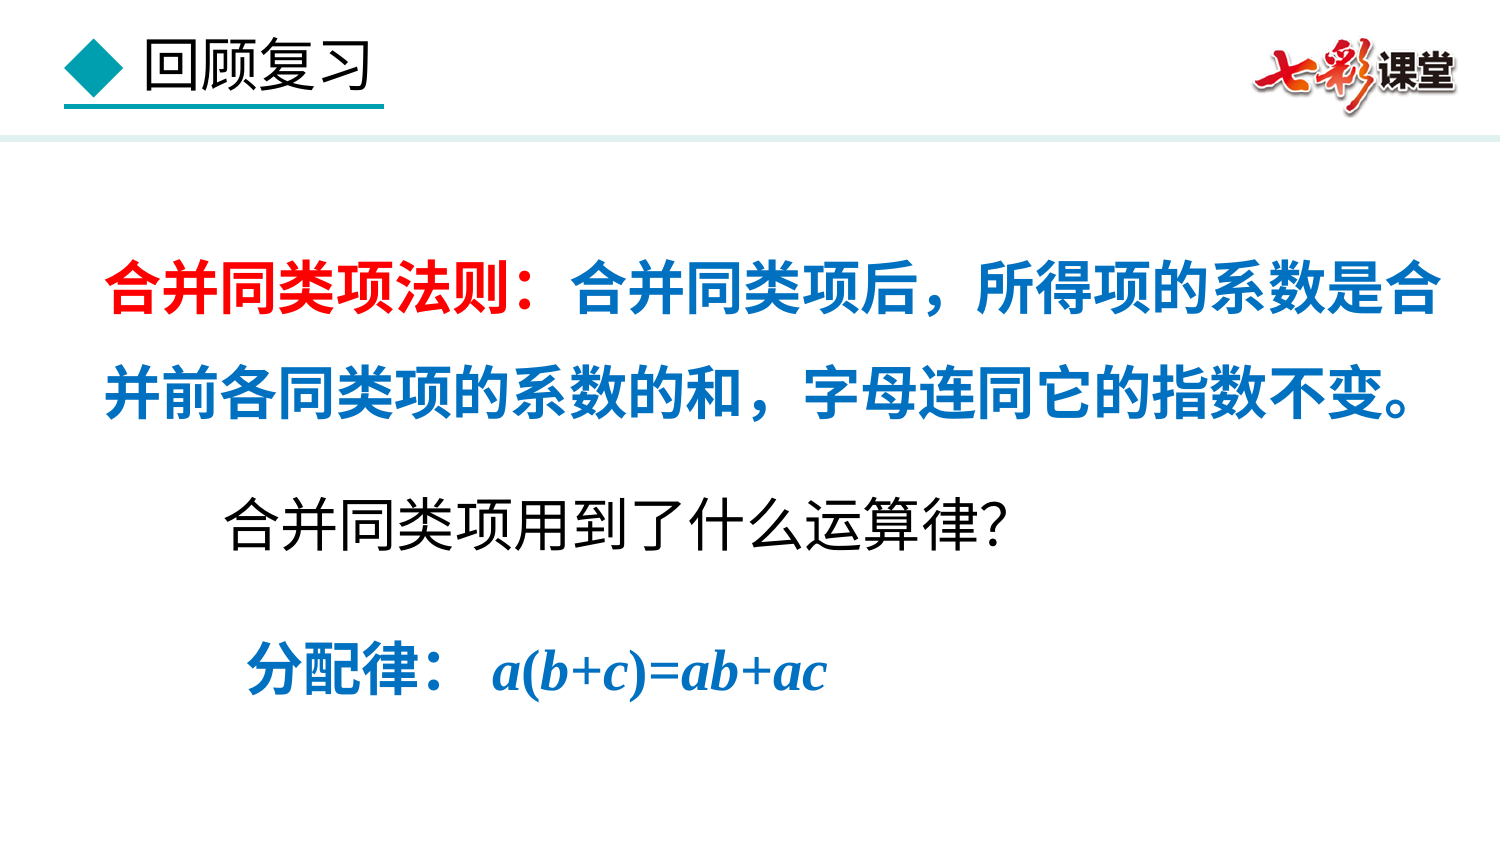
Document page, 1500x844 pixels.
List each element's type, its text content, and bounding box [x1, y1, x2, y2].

picture [1249, 32, 1461, 118]
text_box 合并同类项法则：合并同类项后，所得项的系数是合并前各同类项的系数的和，字母连同它的指数不变。 [88, 209, 1470, 434]
text_box 合并同类项用到了什么运算律？ [207, 480, 1235, 566]
text_box 分配律：a(b+c)=ab+ac [230, 610, 1012, 710]
